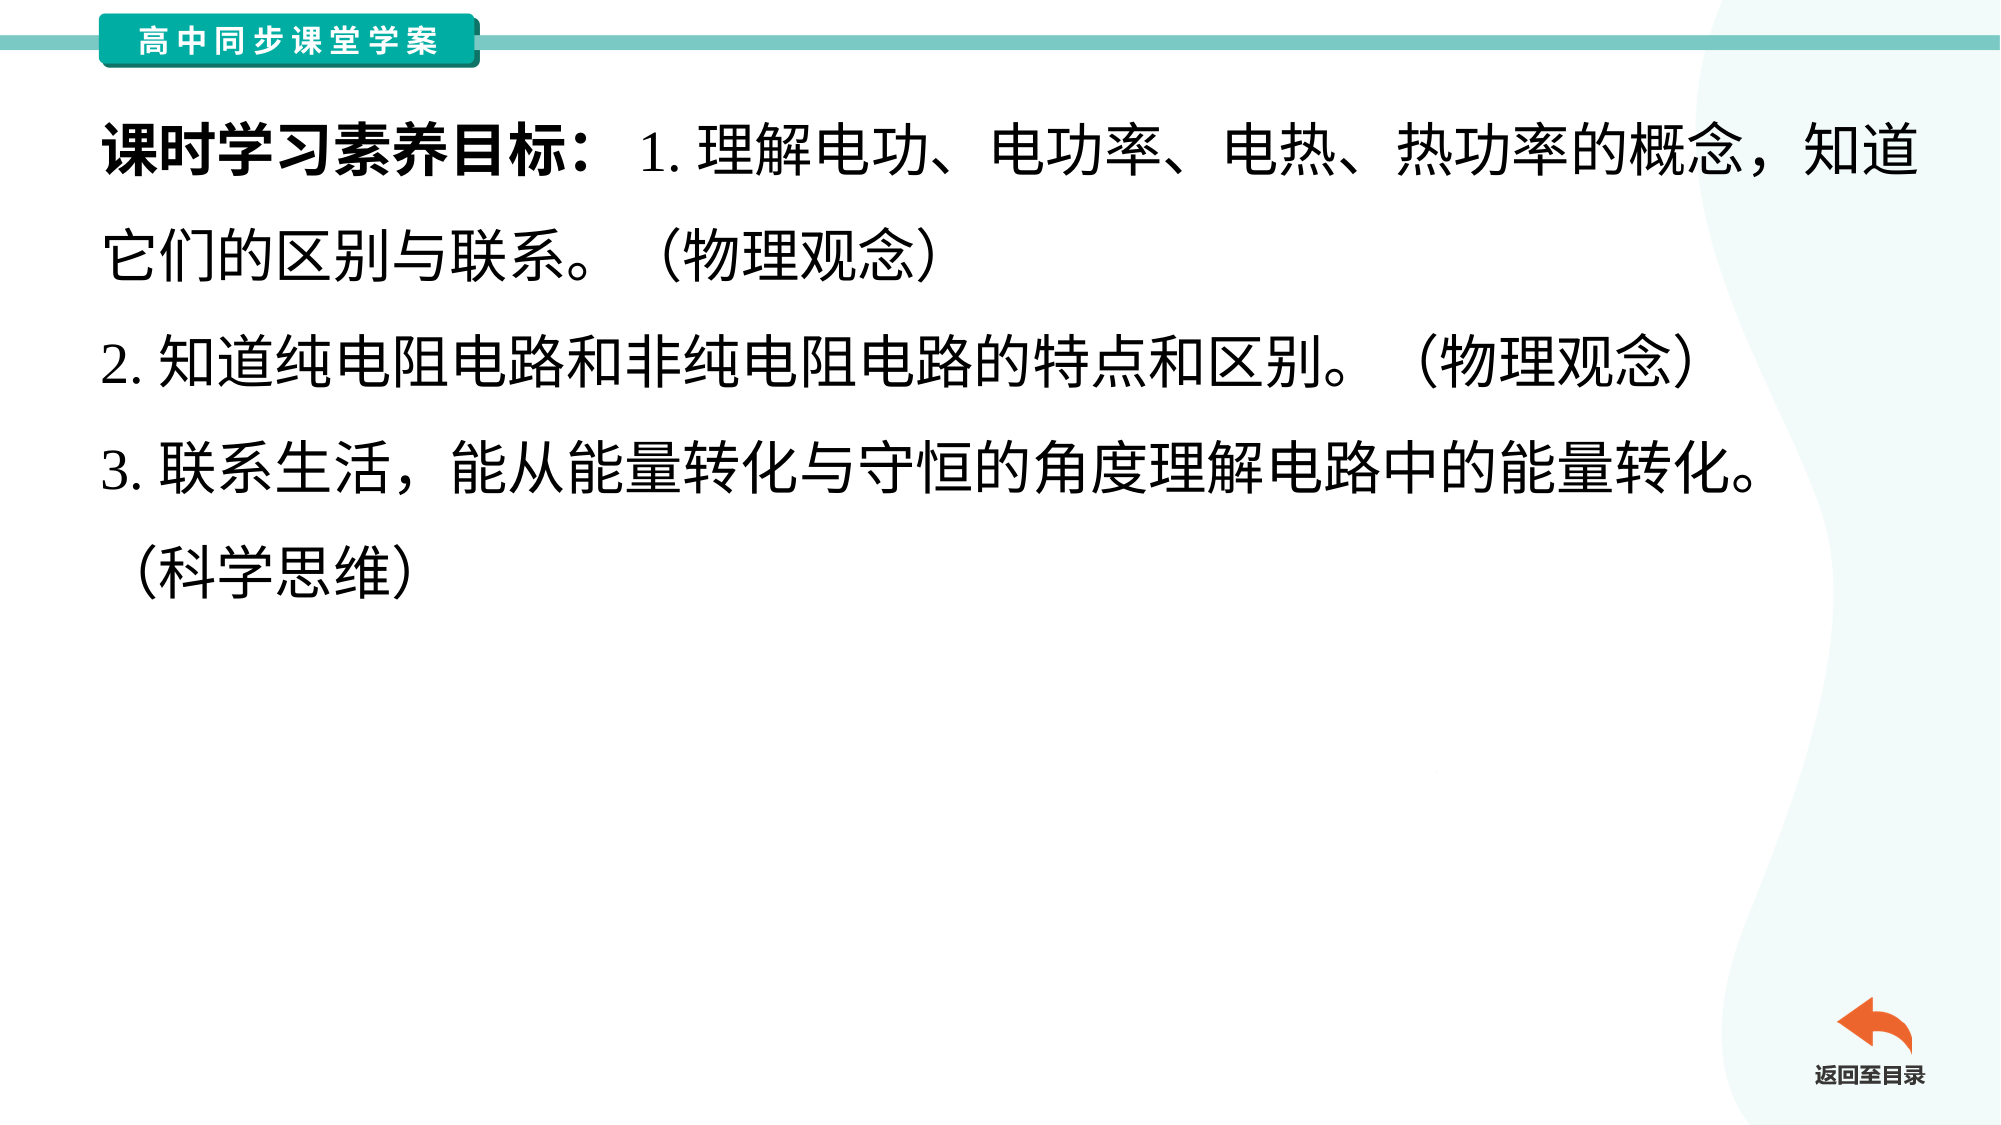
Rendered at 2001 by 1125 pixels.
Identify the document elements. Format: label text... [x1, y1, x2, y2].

text_box 课时学习素养目标：1.理解电功、电功率、电热、热功率的概念，知道 它们的区别与联系。（物理观念） 2.知道纯电阻电路和非纯电阻电路的特点和区别。（物理观念） 3.联系生活，能从能量转化与守恒的角度理解电路中的能量转化。 （科学思维） [100, 76, 1899, 595]
picture [0, 0, 2000, 1125]
